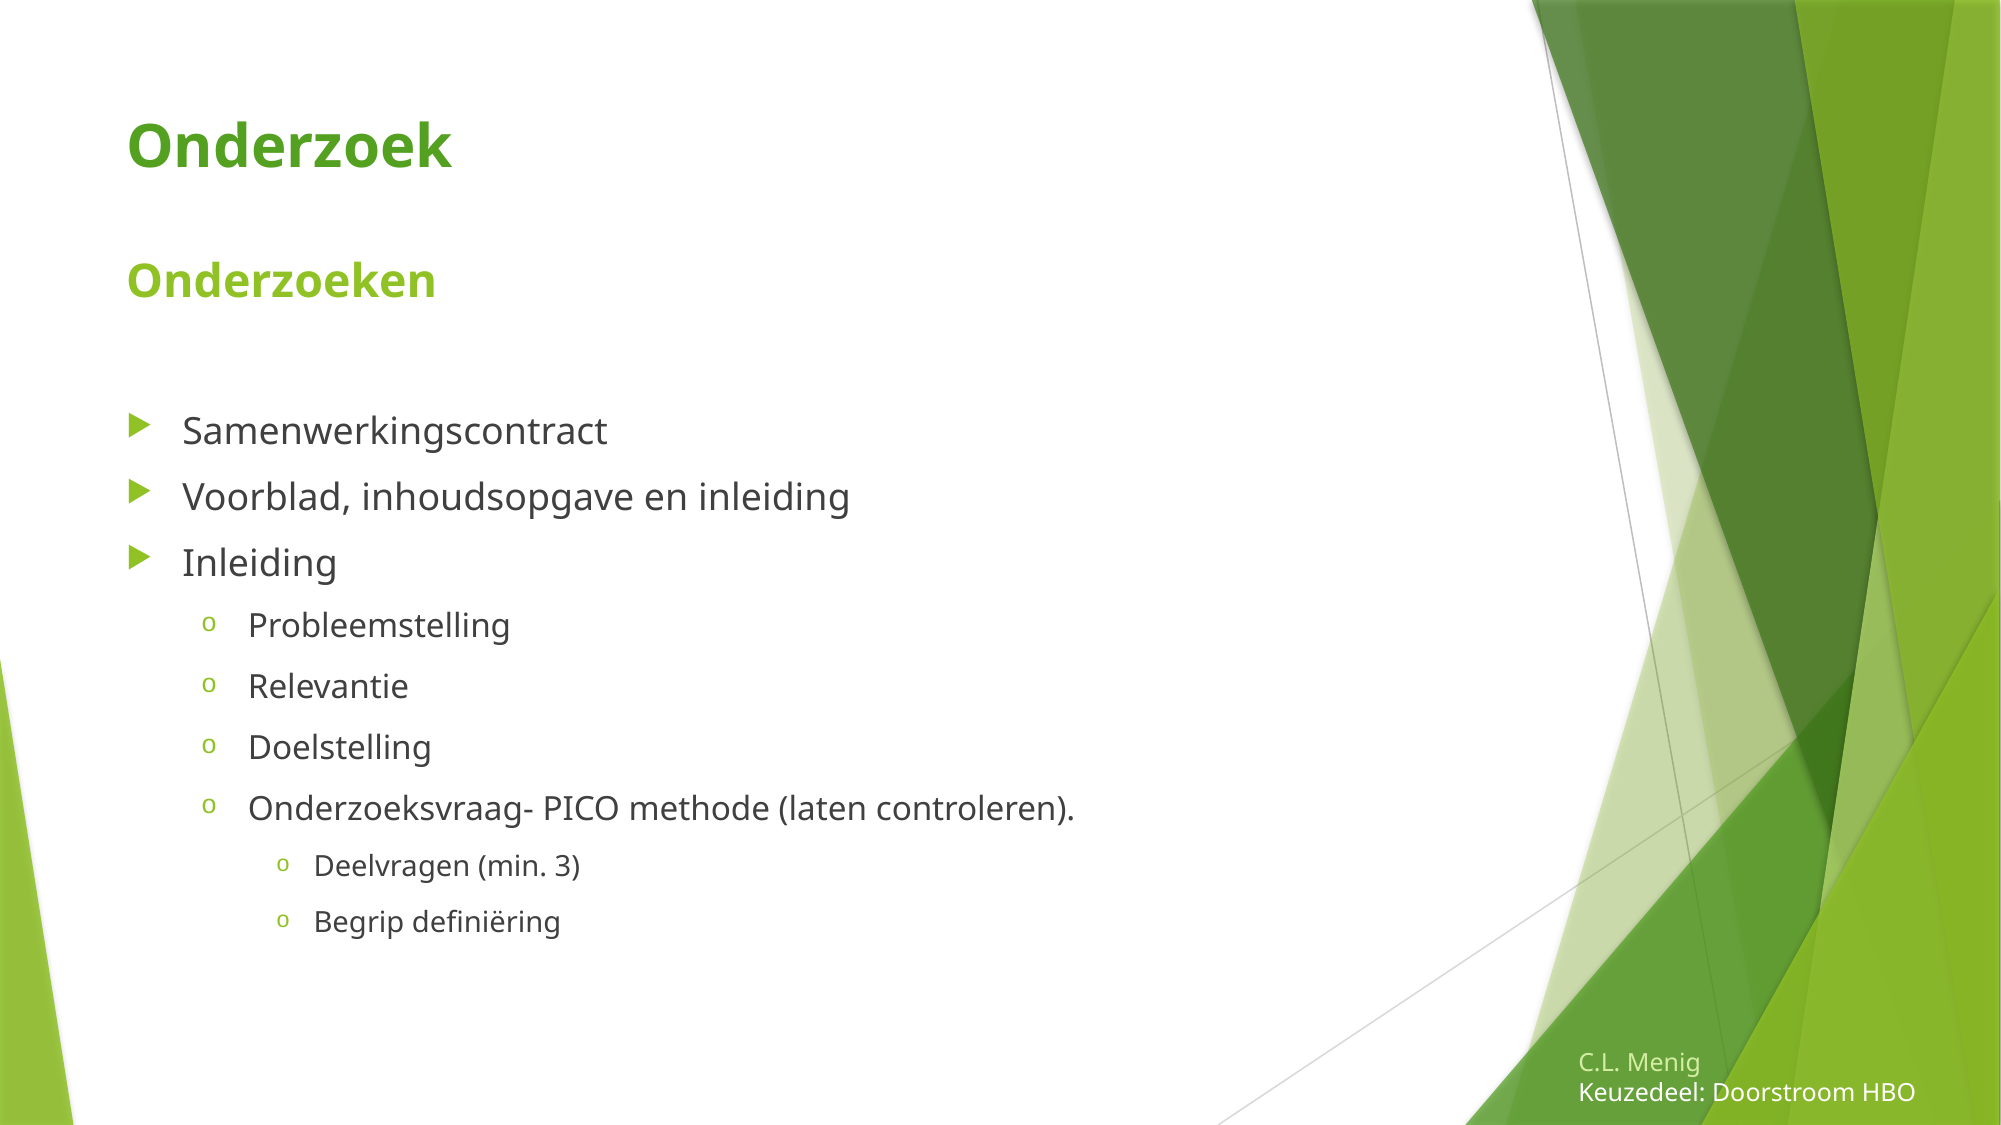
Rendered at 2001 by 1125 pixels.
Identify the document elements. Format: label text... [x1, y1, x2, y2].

text_box C.L. Menig Keuzedeel: Doorstroom HBO [1563, 1038, 2000, 1114]
list Samenwerkingscontract Voorblad, inhoudsopgave en inleiding Inleiding Probleemstelling Relevantie Doelstelling Onderzoeksvraag- PICO methode (laten controleren). Deelvragen (min. 3) Begrip definiëring [111, 399, 1522, 1037]
title Onderzoek Onderzoeken [111, 99, 1522, 317]
